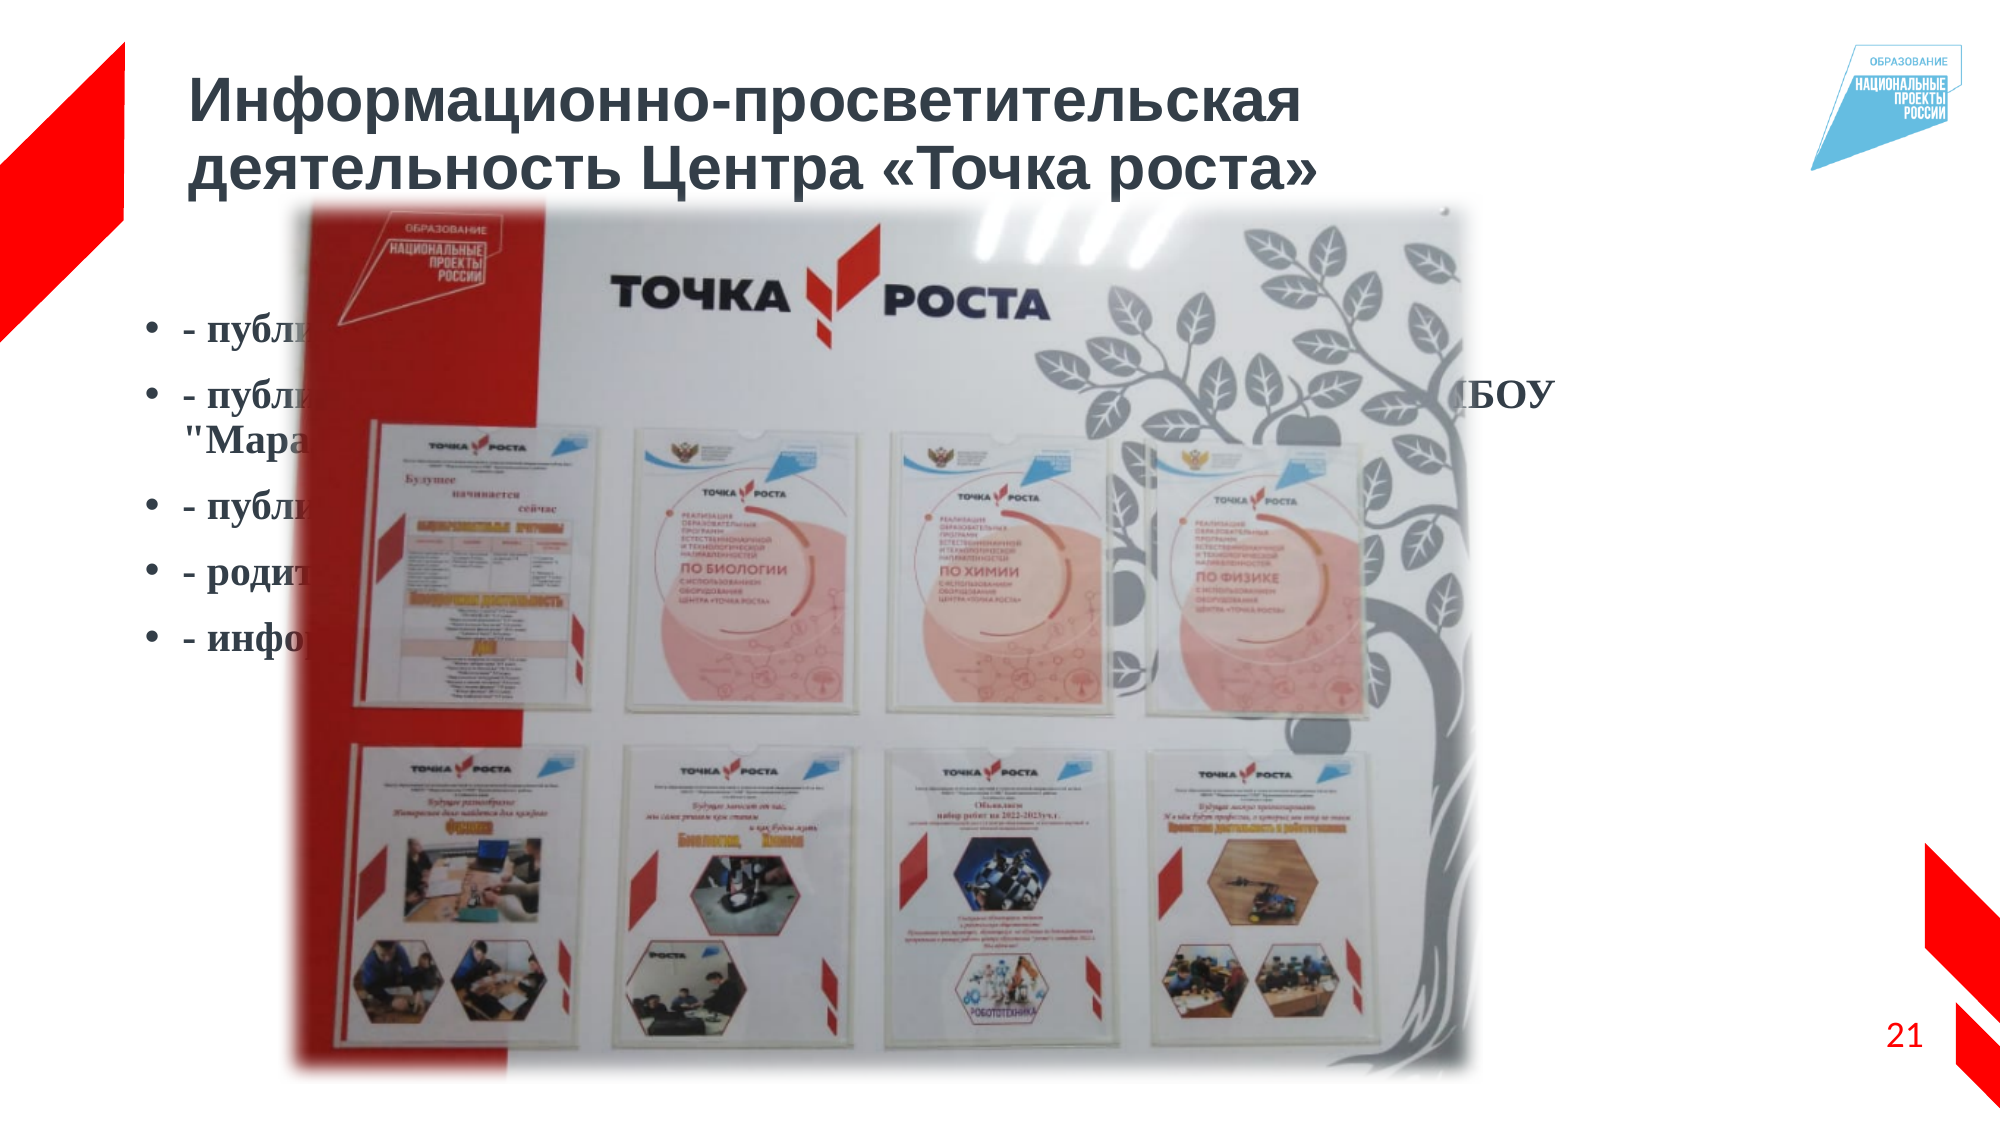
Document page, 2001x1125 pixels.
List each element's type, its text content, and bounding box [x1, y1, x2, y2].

title Информационно-просветительская деятельность Центра «Точка роста» [180, 59, 1503, 211]
list - публикации на школьном сайте; - публикации в школьной группе в телеграмм - Точка роста-2021 МБОУ "Маралихинская СОШ"; - публикации в районном вестнике; - родительские собрания; - информационный школьный стенд [1483, 298, 1863, 1014]
list - публикации на школьном сайте; - публикации в школьной группе в телеграмм - Точка роста-2021 МБОУ "Маралихинская СОШ"; - публикации в районном вестнике; - родительские собрания; - информационный школьный стенд [136, 298, 278, 1014]
picture [1802, 41, 1963, 175]
picture [278, 192, 1483, 1084]
